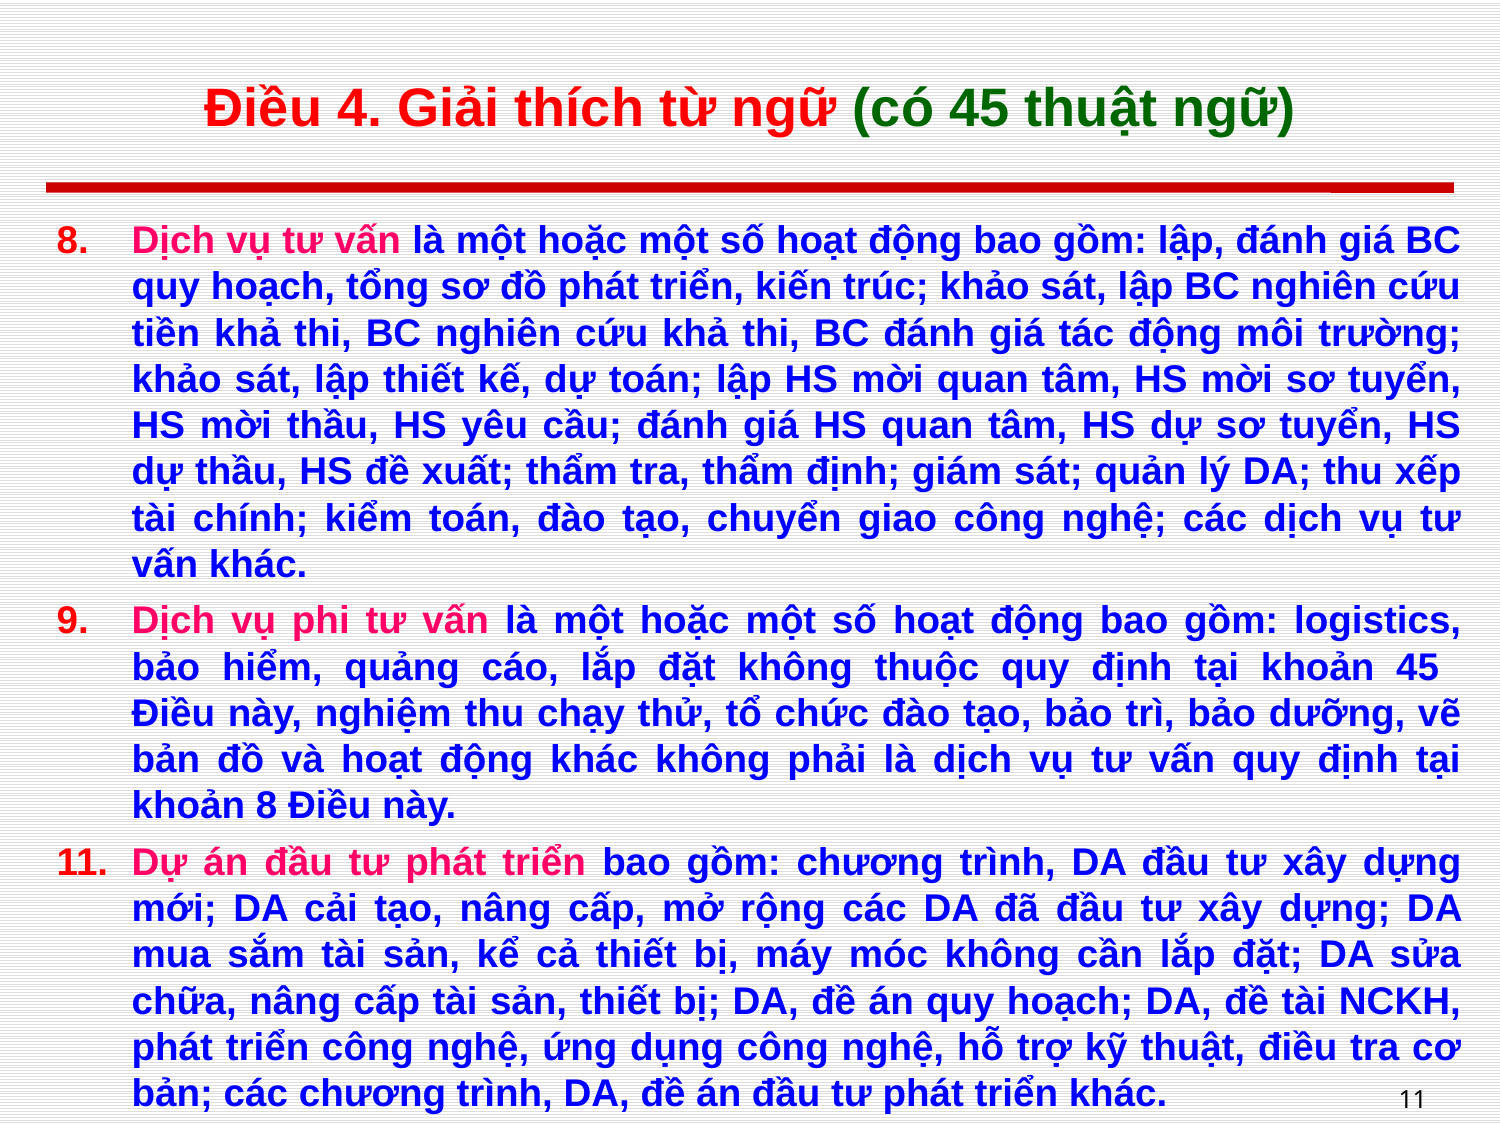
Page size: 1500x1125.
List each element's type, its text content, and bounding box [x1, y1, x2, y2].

text_box Dịch vụ tư vấn là một hoặc một số hoạt động bao gồm: lập, đánh giá BC quy hoạch, tổng sơ đồ phát triển, kiến trúc; khảo sát, lập BC nghiên cứu tiền khả thi, BC nghiên cứu khả thi, BC đánh giá tác động môi trường; khảo sát, lập thiết kế, dự toán; lập HS mời quan tâm, HS mời sơ tuyển, HS mời thầu, HS yêu cầu; đánh giá HS quan tâm, HS dự sơ tuyển, HS dự thầu, HS đề xuất; thẩm tra, thẩm định; giám sát; quản lý DA; thu xếp tài chính; kiểm toán, đào tạo, chuyển giao công nghệ; các dịch vụ tư vấn khác. Dịch vụ phi tư vấn là một hoặc một số hoạt động bao gồm: logistics, bảo hiểm, quảng cáo, lắp đặt không thuộc quy định tại khoản 45 Điều này, nghiệm thu chạy thử, tổ chức đào tạo, bảo trì, bảo dưỡng, vẽ bản đồ và hoạt động khác không phải là dịch vụ tư vấn quy định tại khoản 8 Điều này. Dự án đầu tư phát triển bao gồm: chương trình, DA đầu tư xây dựng mới; DA cải tạo, nâng cấp, mở rộng các DA đã đầu tư xây dựng; DA mua sắm tài sản, kể cả thiết bị, máy móc không cần lắp đặt; DA sửa chữa, nâng cấp tài sản, thiết bị; DA, đề án quy hoạch; DA, đề tài NCKH, phát triển công nghệ, ứng dụng công nghệ, hỗ trợ kỹ thuật, điều tra cơ bản; các chương trình, DA, đề án đầu tư phát triển khác. [23, 199, 1477, 1088]
title Điều 4. Giải thích từ ngữ (có 45 thuật ngữ) [38, 24, 1463, 175]
